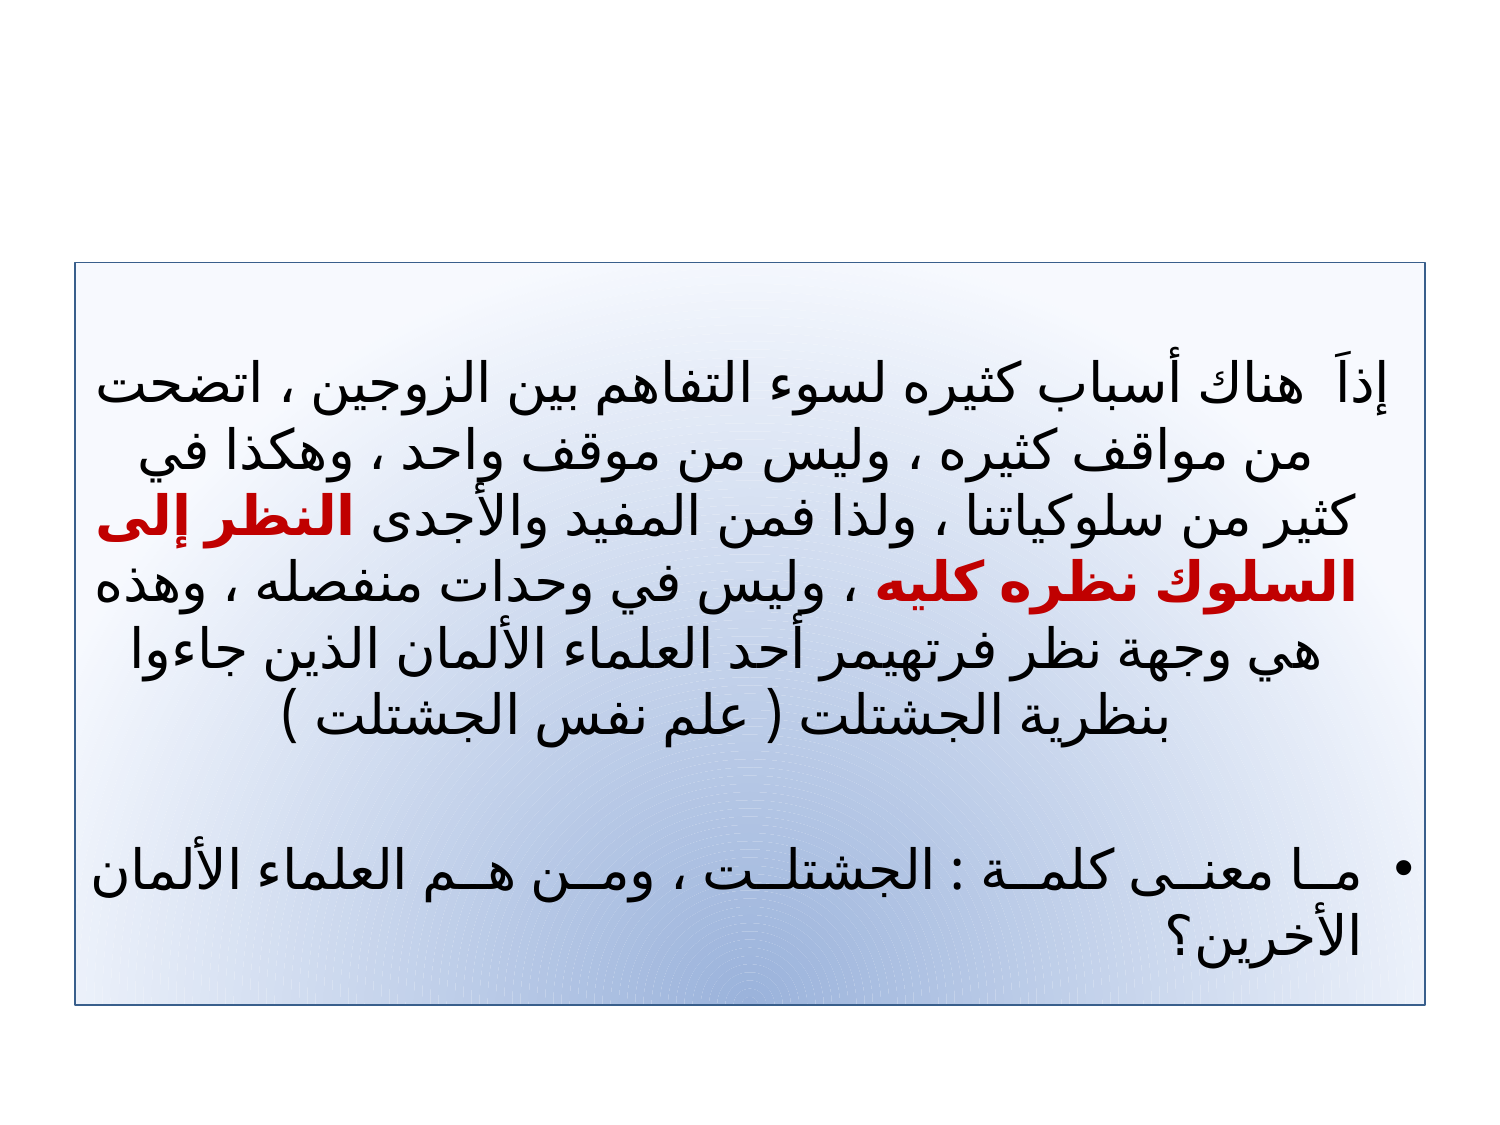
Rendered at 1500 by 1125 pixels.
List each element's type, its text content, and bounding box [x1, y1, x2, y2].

list إذاَ هناك أسباب كثيره لسوء التفاهم بين الزوجين ، اتضحت من مواقف كثيره ، وليس من موقف واحد ، وهكذا في كثير من سلوكياتنا ، ولذا فمن المفيد والأجدى النظر إلى السلوك نظره كليه ، وليس في وحدات منفصله ، وهذه هي وجهة نظر فرتهيمر أحد العلماء الألمان الذين جاءوا بنظرية الجشتلت ( علم نفس الجشتلت ) ما معنى كلمة : الجشتلت ، ومن هم العلماء الألمان الأخرين؟ [74, 262, 1426, 1006]
